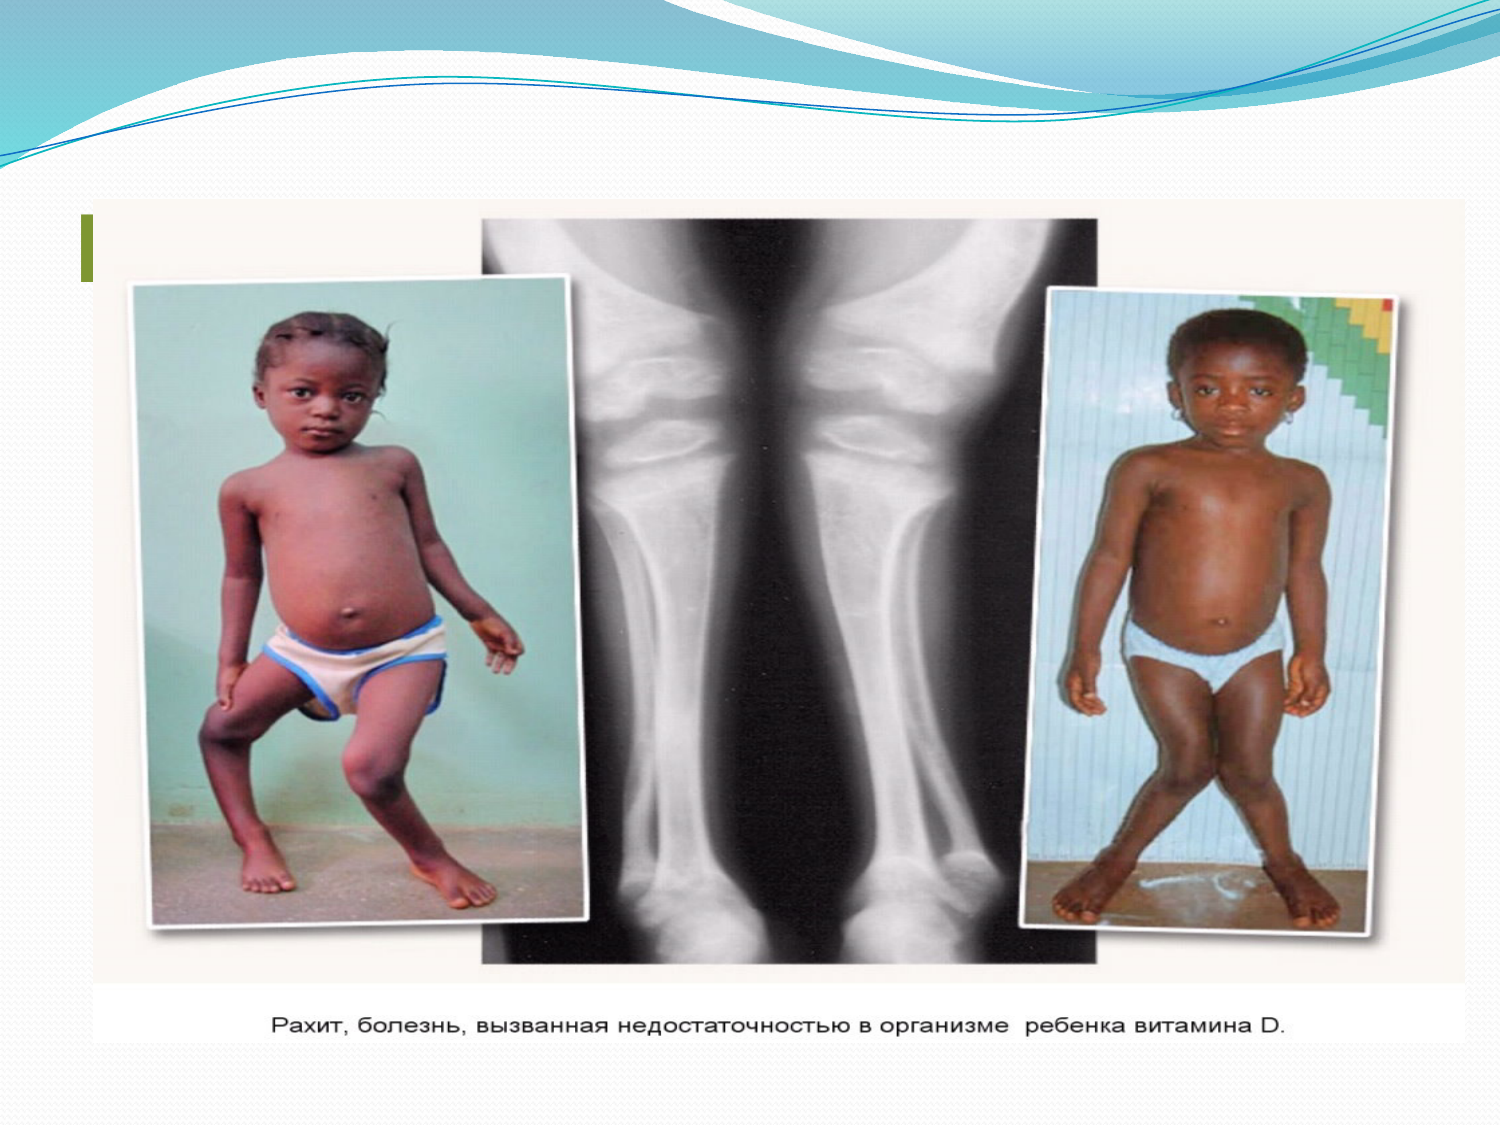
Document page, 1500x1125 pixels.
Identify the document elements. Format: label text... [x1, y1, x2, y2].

title Витамин D (кальциферол) [75, 115, 1425, 303]
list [93, 198, 1466, 1044]
